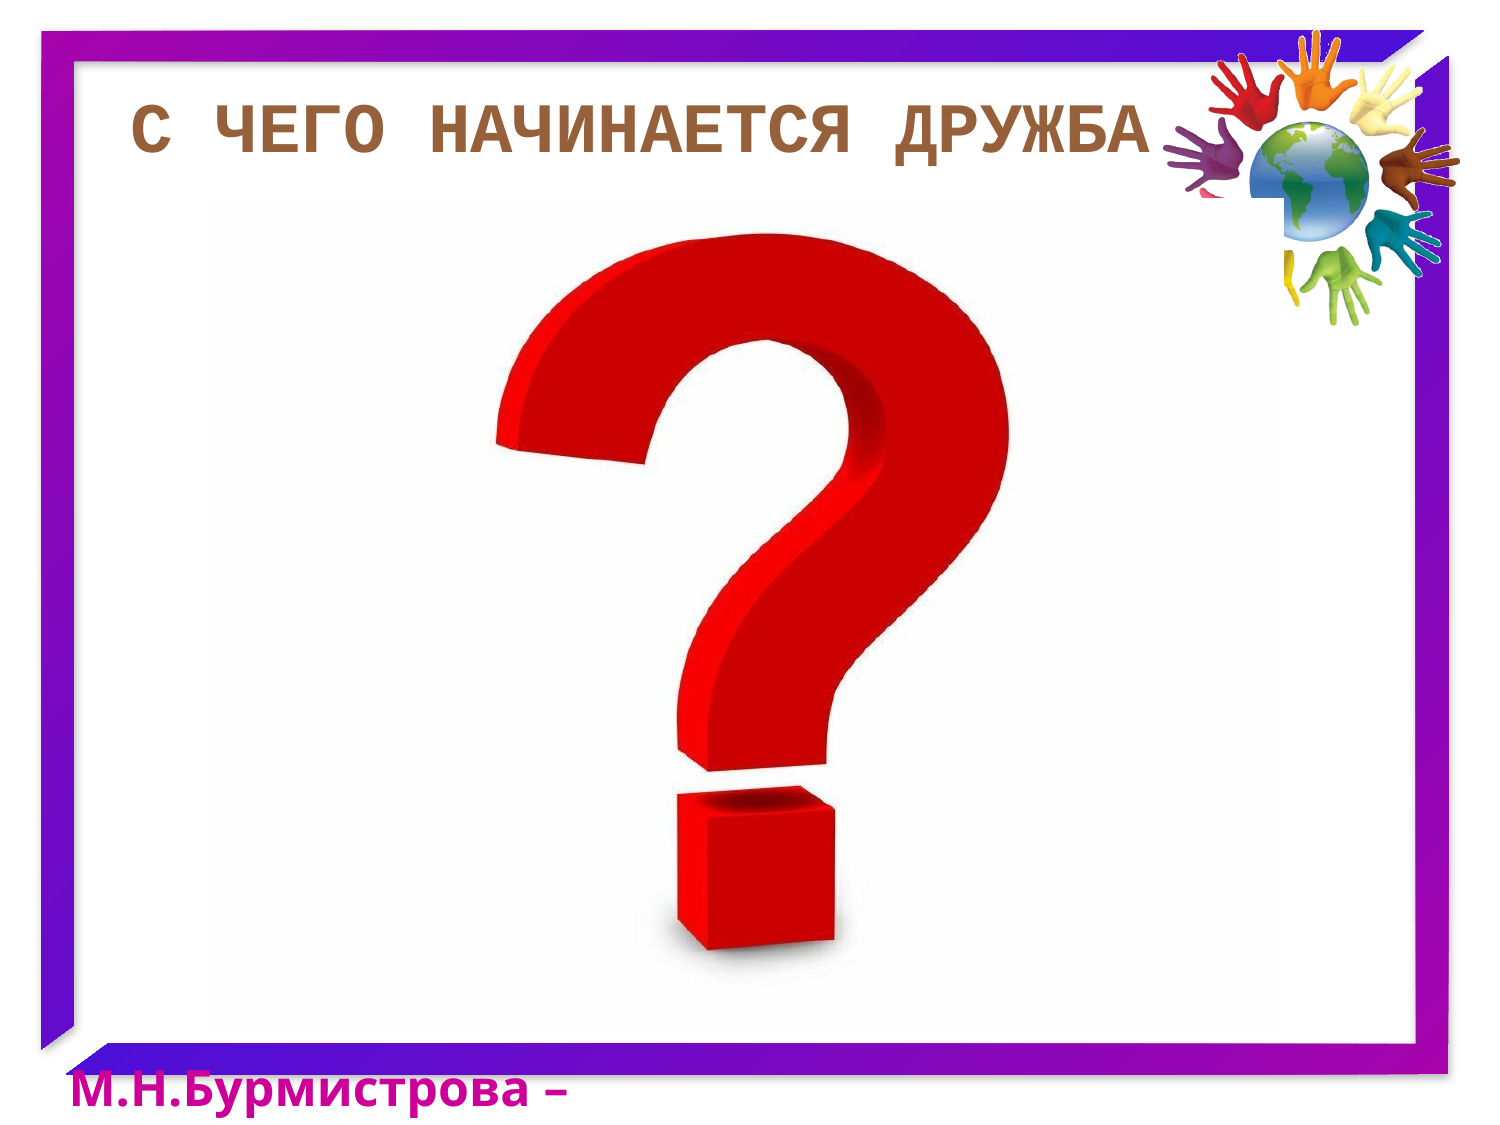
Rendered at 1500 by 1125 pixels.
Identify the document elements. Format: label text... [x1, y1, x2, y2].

picture [1163, 30, 1460, 326]
title С чего начинается дружба [79, 65, 1202, 184]
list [204, 198, 1284, 1036]
